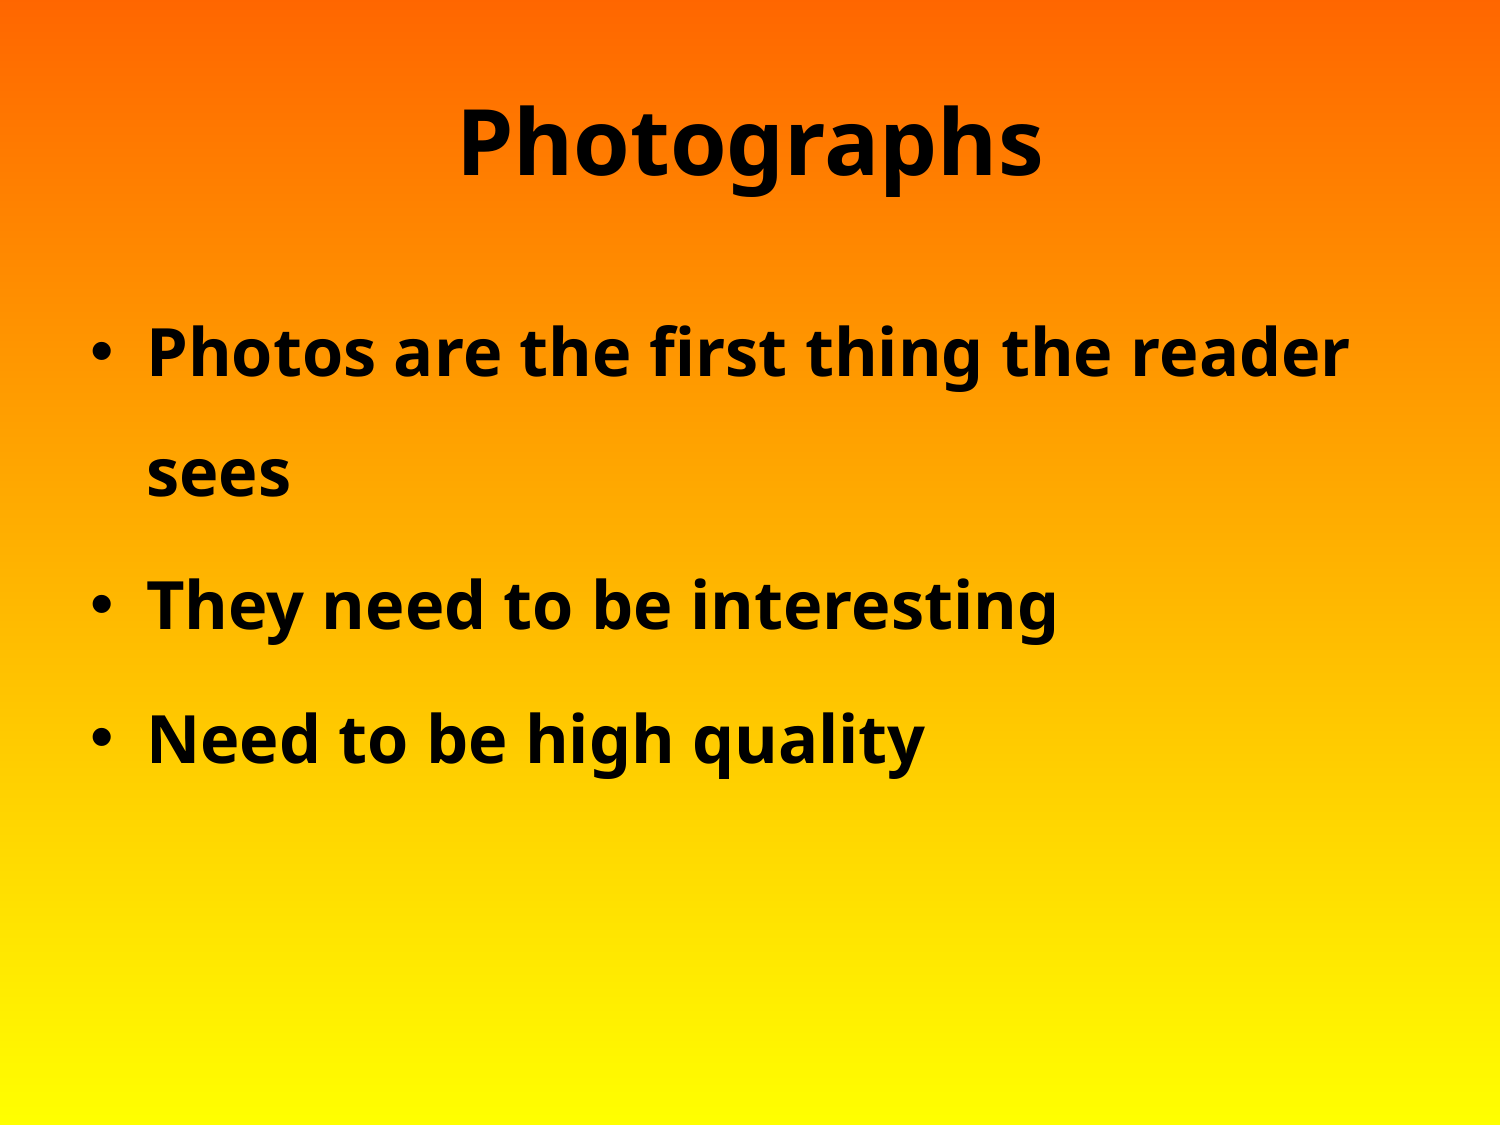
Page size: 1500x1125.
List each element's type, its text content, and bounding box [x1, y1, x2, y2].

list Photos are the first thing the reader sees They need to be interesting Need to be high quality [75, 262, 1425, 1005]
title Photographs [75, 45, 1425, 233]
